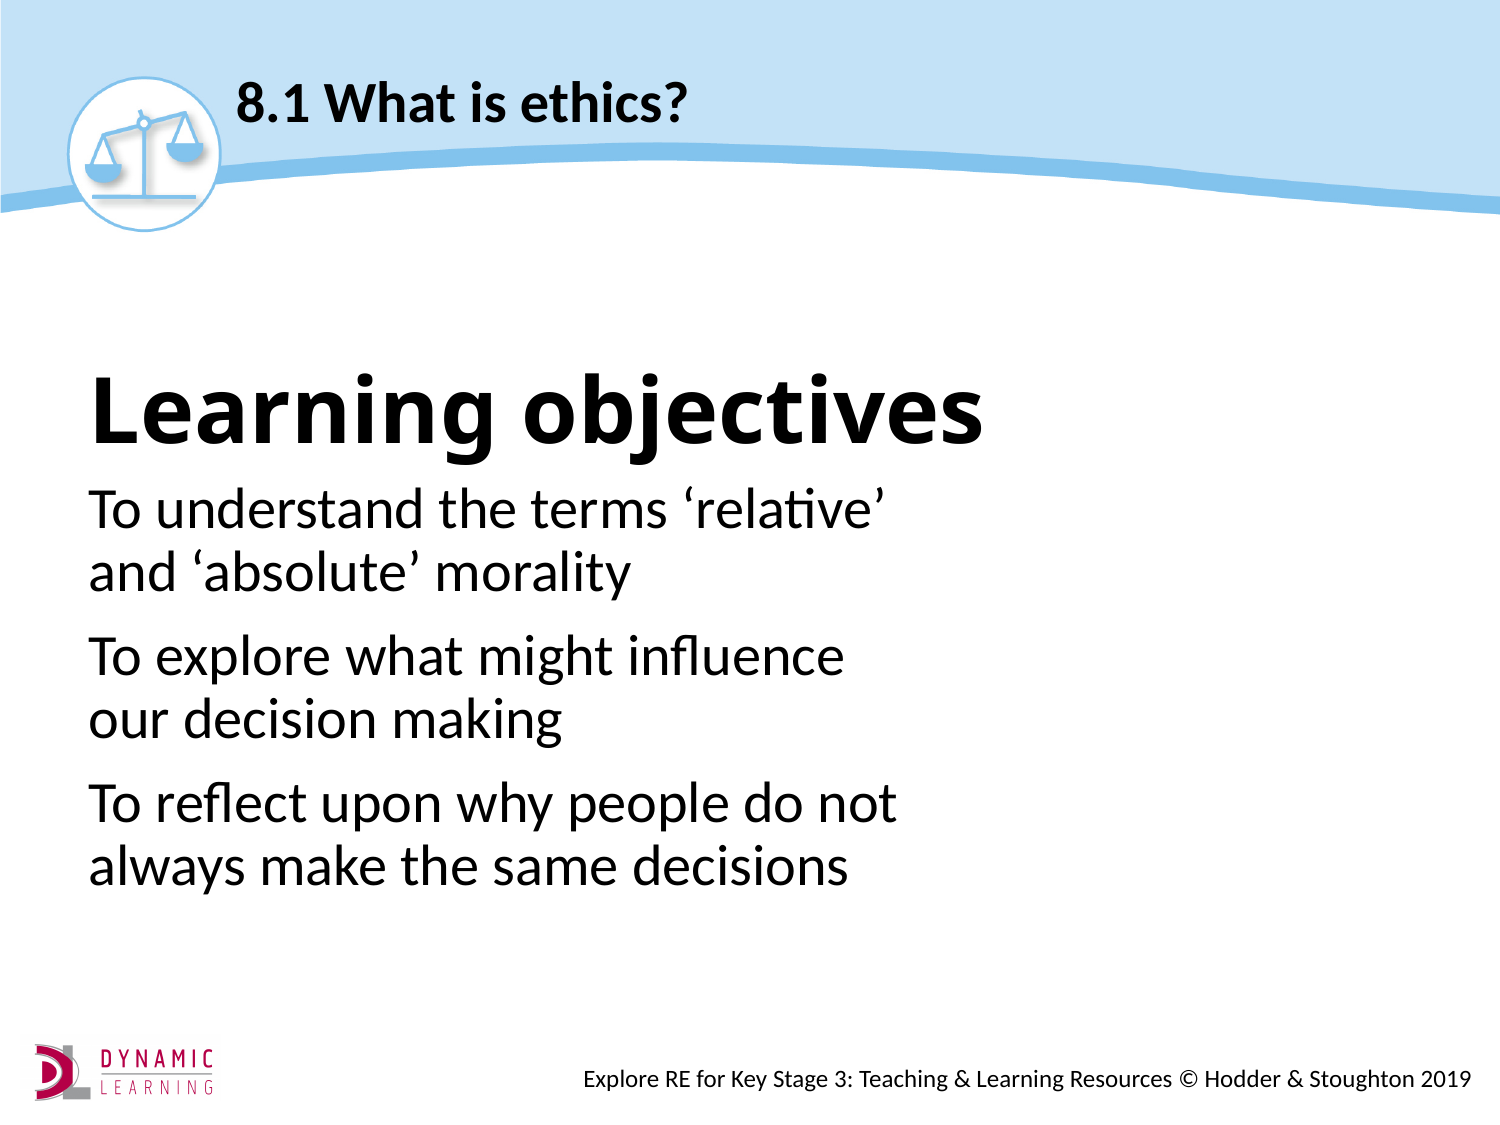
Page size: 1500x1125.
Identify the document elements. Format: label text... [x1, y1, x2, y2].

title Learning objectives [73, 253, 1466, 471]
list To understand the terms ‘relative’ and ‘absolute’ morality To explore what might influence our decision making To reflect upon why people do not always make the same decisions [73, 470, 951, 1014]
picture [20, 1034, 221, 1101]
picture [0, 0, 1500, 271]
